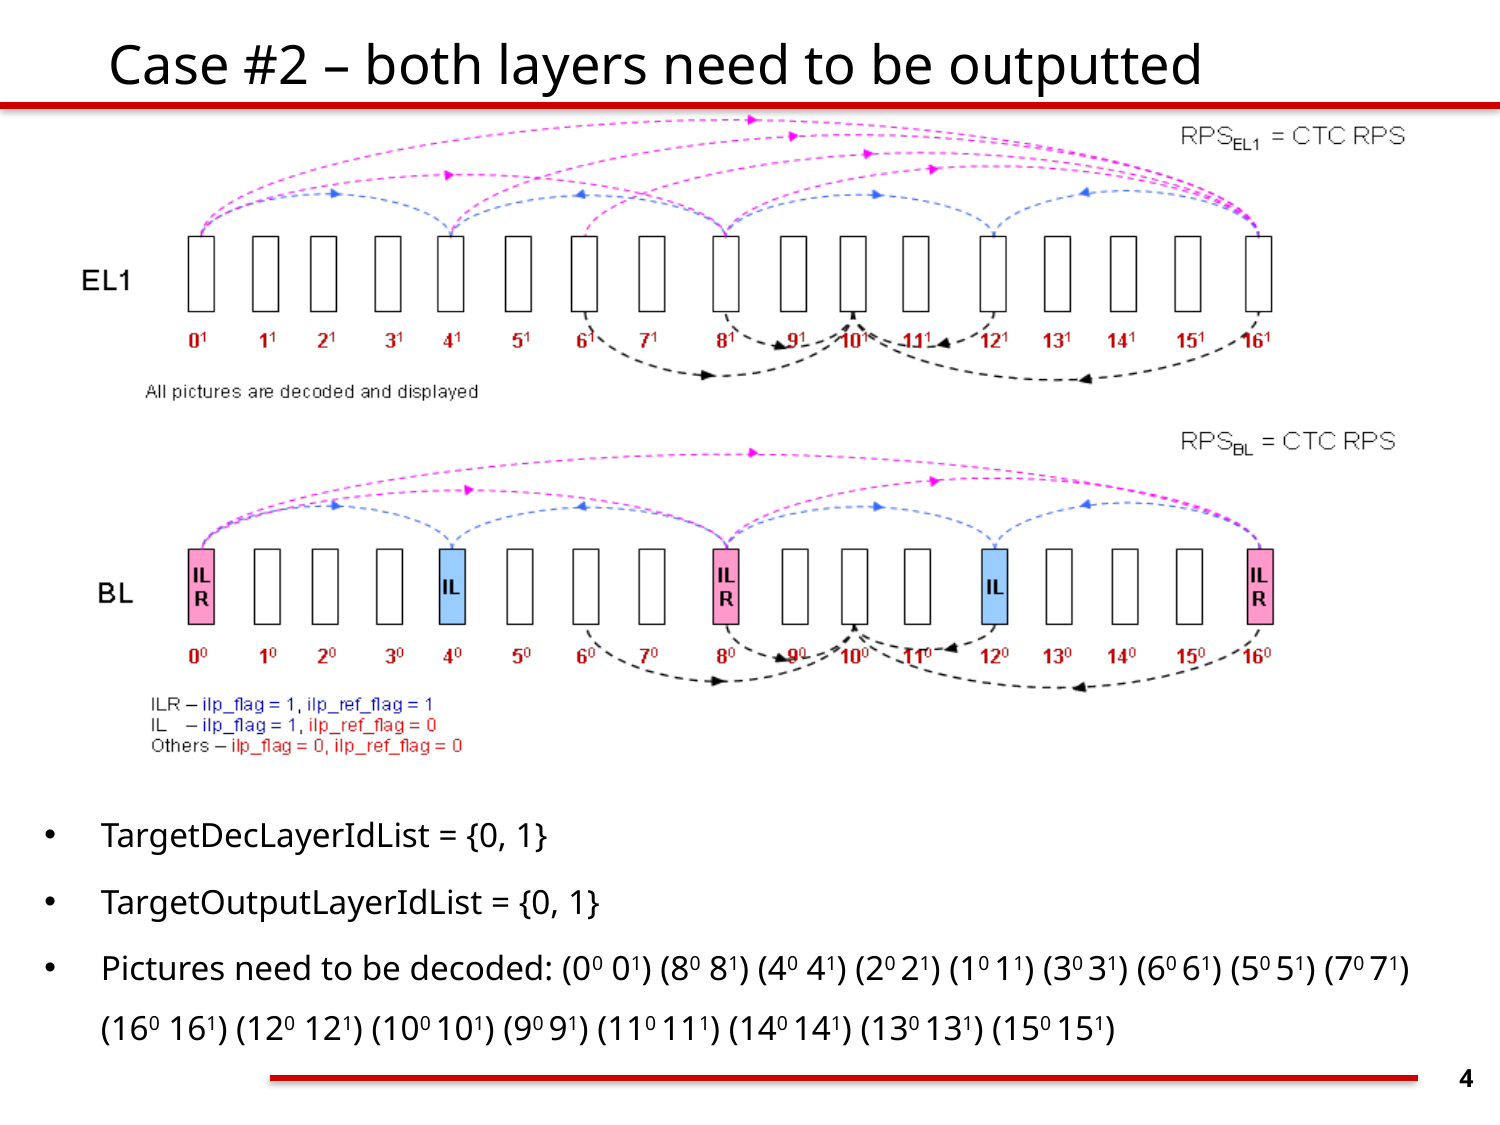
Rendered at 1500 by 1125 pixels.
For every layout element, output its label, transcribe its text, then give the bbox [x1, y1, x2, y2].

list TargetDecLayerIdList = {0, 1} TargetOutputLayerIdList = {0, 1} Pictures need to be decoded: (00 01) (80 81) (40 41) (20 21) (10 11) (30 31) (60 61) (50 51) (70 71) (160 161) (120 121) (100 101) (90 91) (110 111) (140 141) (130 131) (150 151) [29, 786, 1471, 1083]
slide_number 4 [1417, 1054, 1489, 1114]
picture [64, 112, 1424, 764]
title Case #2 – both layers need to be outputted [93, 32, 1500, 94]
